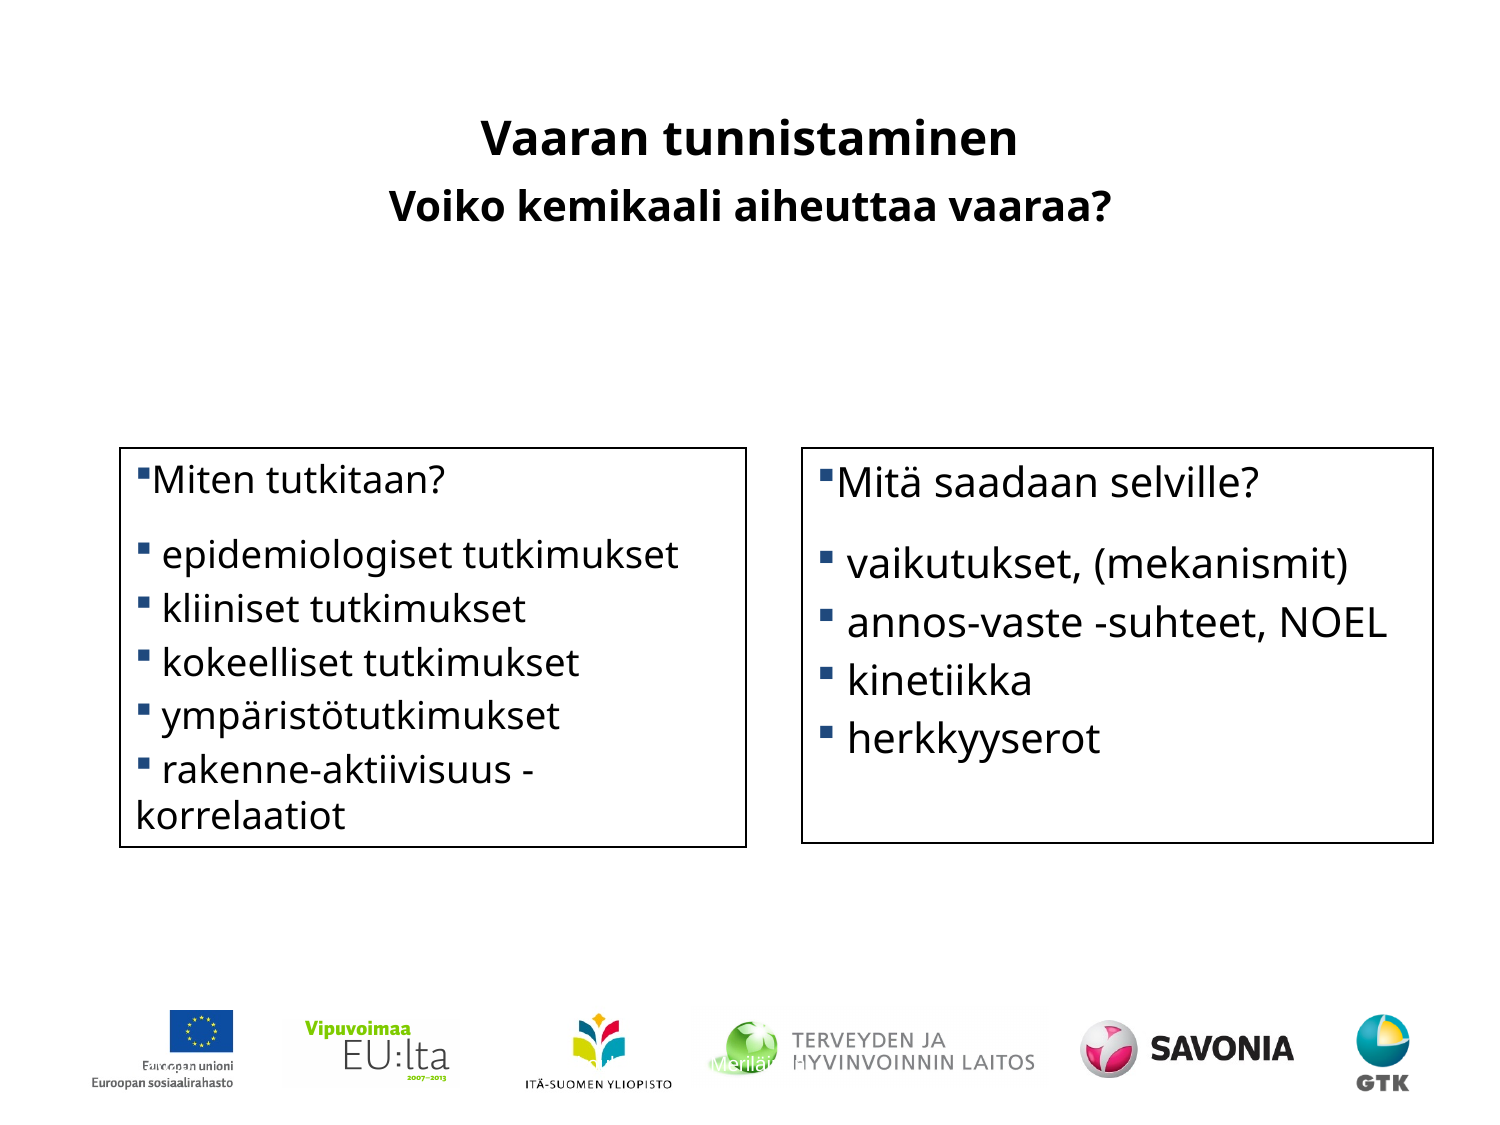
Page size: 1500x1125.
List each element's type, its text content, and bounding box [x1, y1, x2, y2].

title Vaaran tunnistaminen Voiko kemikaali aiheuttaa vaaraa? [111, 99, 1389, 288]
picture [1353, 1011, 1412, 1094]
list Mitä saadaan selville? vaikutukset, (mekanismit) annos-vaste -suhteet, NOEL kinetiikka herkkyyserot [801, 447, 1434, 843]
picture [505, 993, 1049, 1112]
picture [88, 1010, 234, 1042]
footer ESR-koulutus/Päivi Meriläinen [512, 1042, 988, 1103]
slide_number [75, 1042, 425, 1103]
picture [1080, 1020, 1294, 1078]
list Miten tutkitaan? epidemiologiset tutkimukset kliiniset tutkimukset kokeelliset tutkimukset ympäristötutkimukset rakenne-aktiivisuus -korrelaatiot [120, 447, 747, 847]
picture [282, 1019, 460, 1088]
